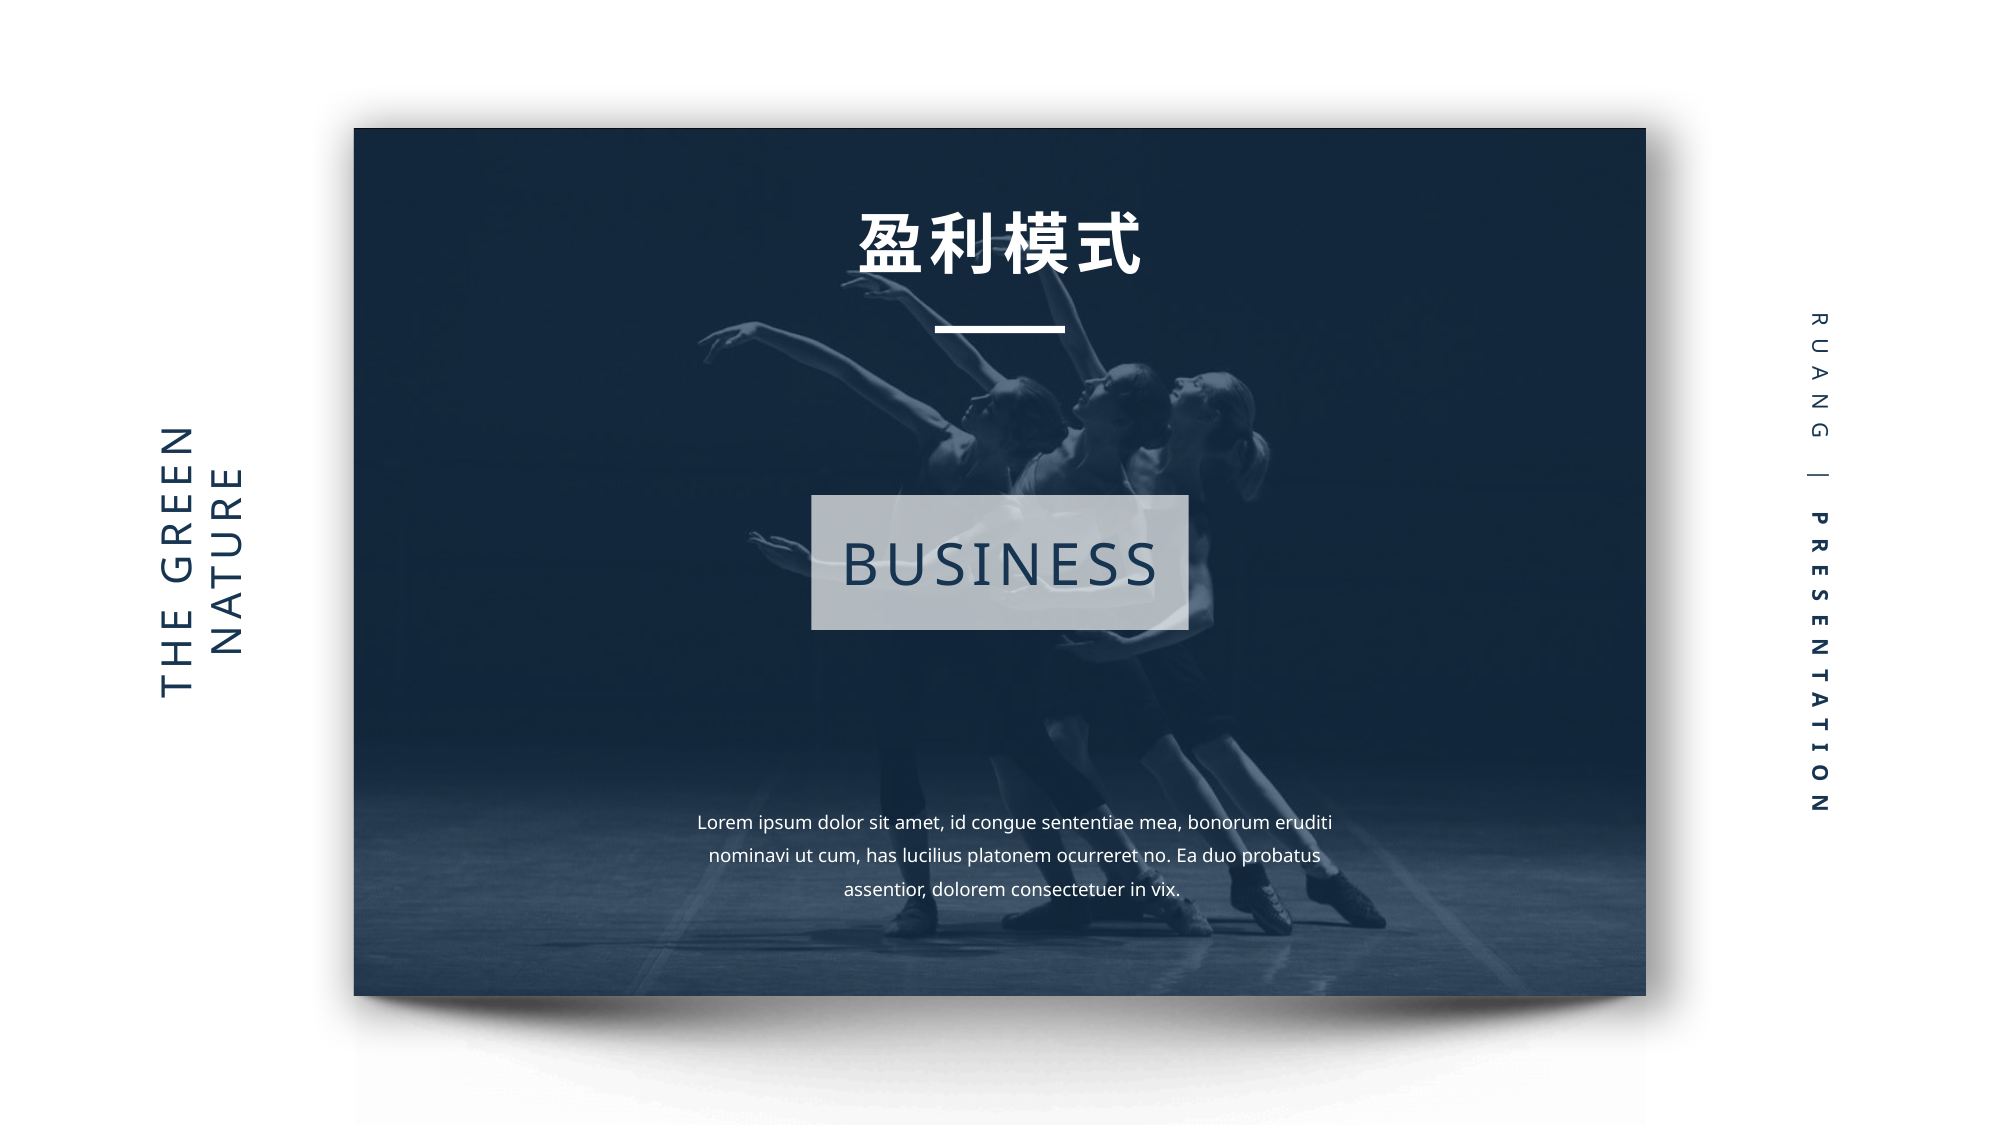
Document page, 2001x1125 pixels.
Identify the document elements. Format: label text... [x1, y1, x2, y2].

text_box THE GREEN NATURE [142, 411, 257, 714]
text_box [811, 495, 1189, 630]
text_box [353, 128, 1646, 1125]
text_box RUANG | PRESENTATION [1800, 297, 1842, 828]
